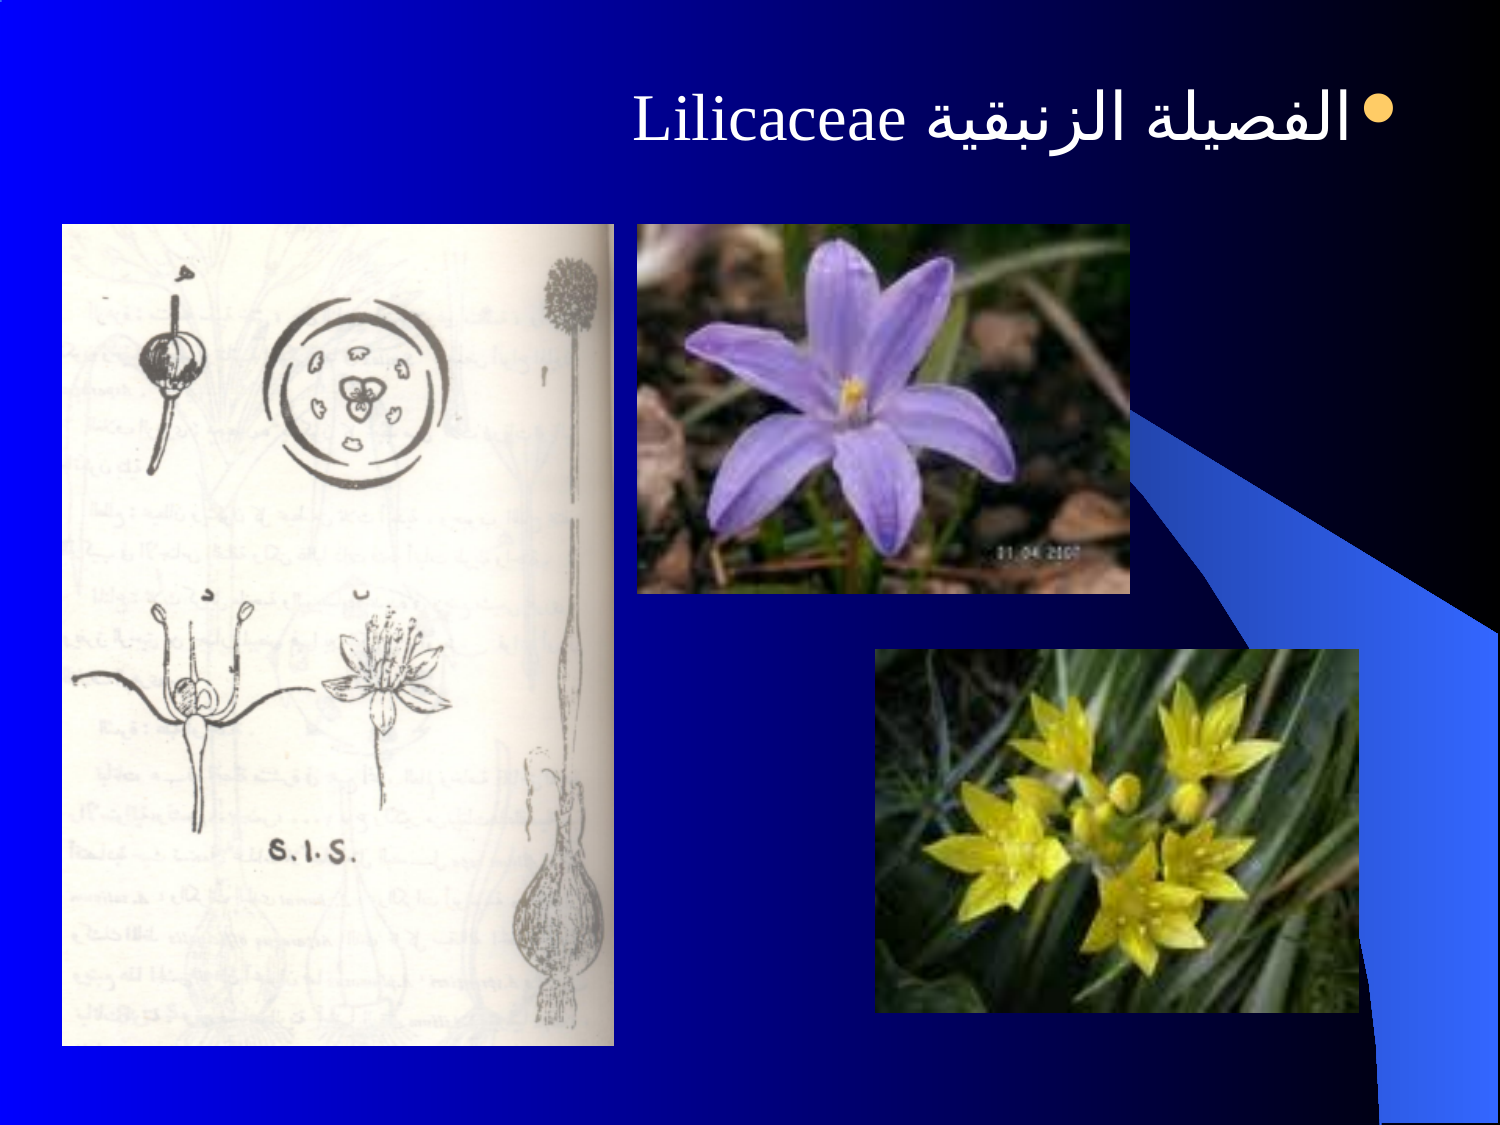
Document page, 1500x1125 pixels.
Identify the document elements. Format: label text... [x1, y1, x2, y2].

picture [874, 649, 1359, 1013]
picture [62, 224, 614, 1047]
text_box الفصيلة الزنبقية Lilicaceae [450, 75, 1425, 188]
picture [637, 224, 1130, 594]
